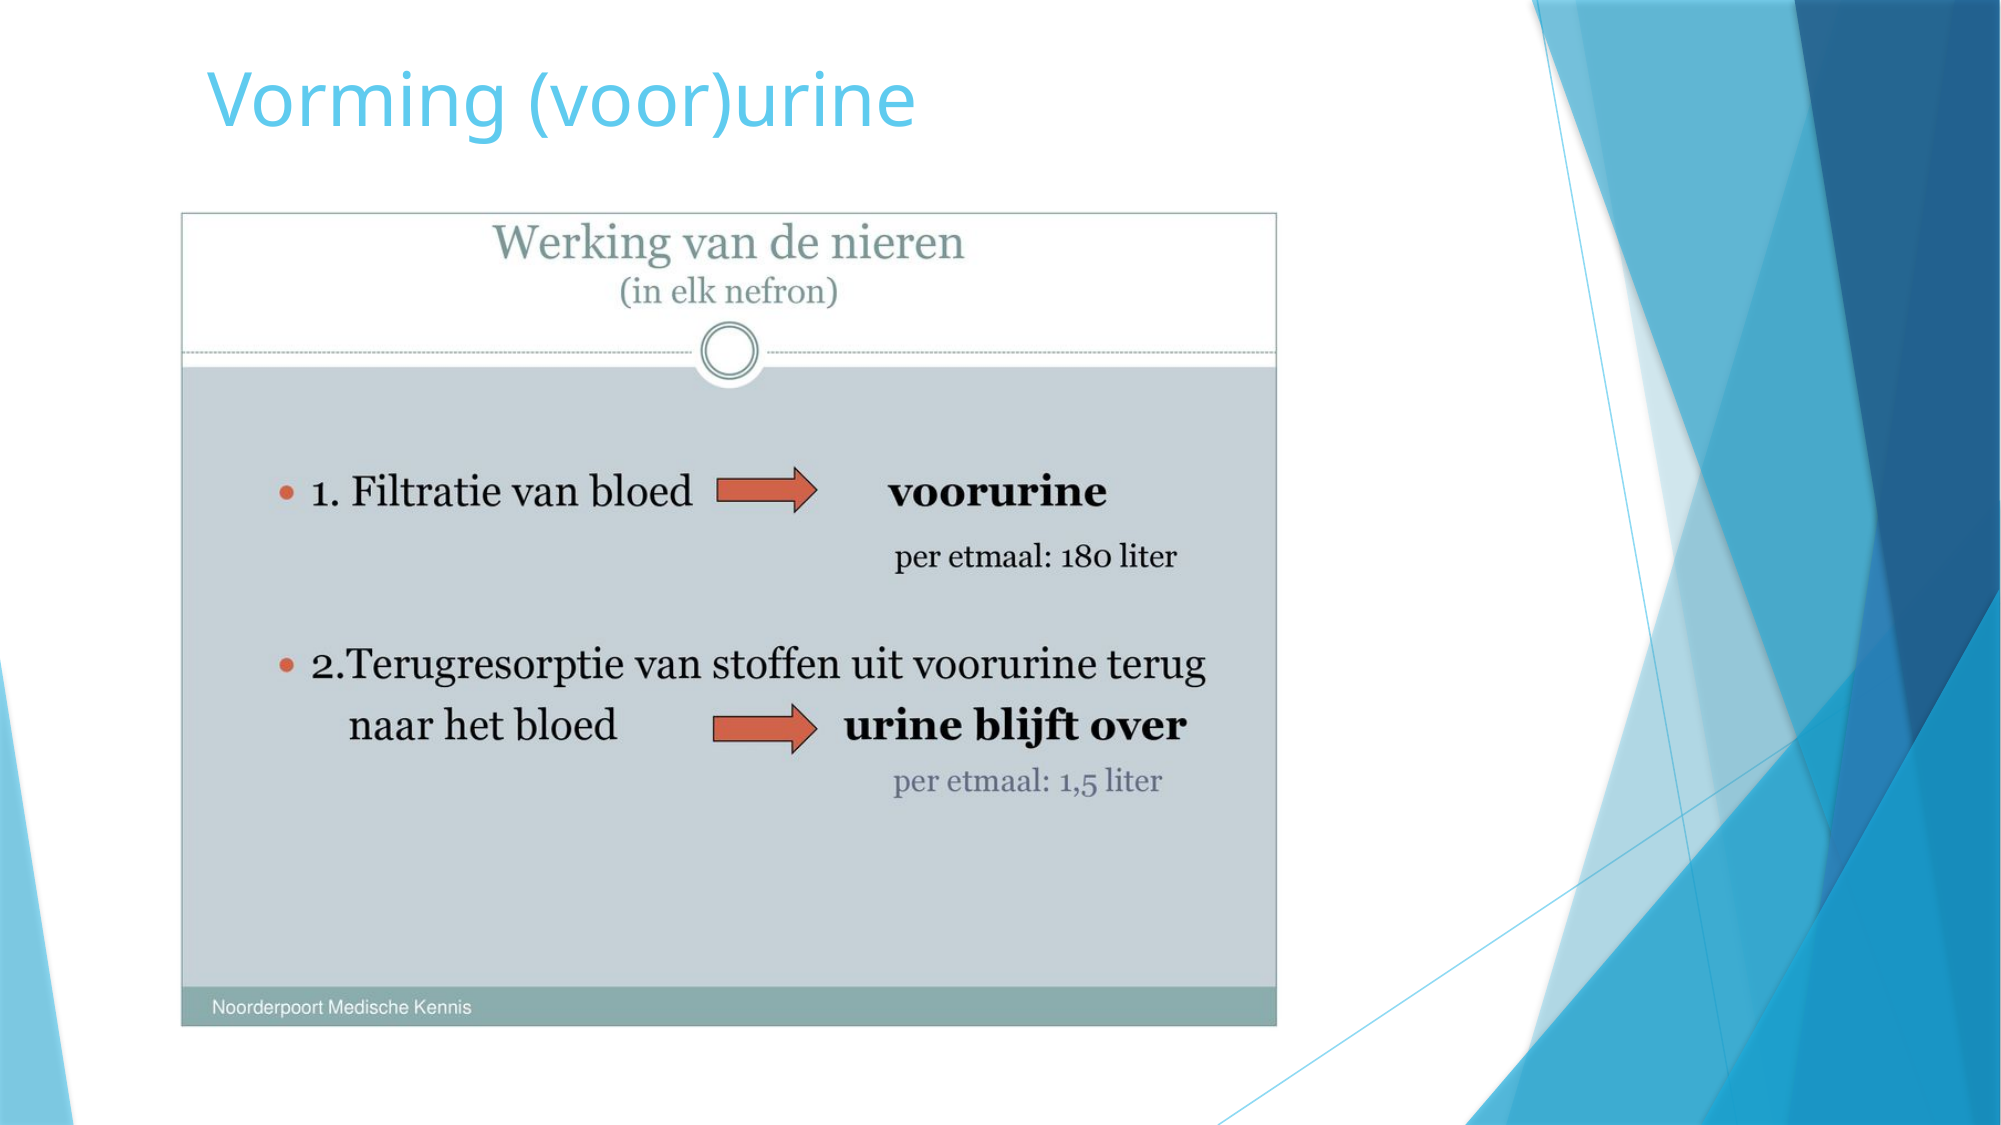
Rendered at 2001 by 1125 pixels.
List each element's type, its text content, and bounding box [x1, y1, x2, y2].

title Vorming (voor)urine [27, 43, 934, 261]
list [162, 194, 1297, 1045]
